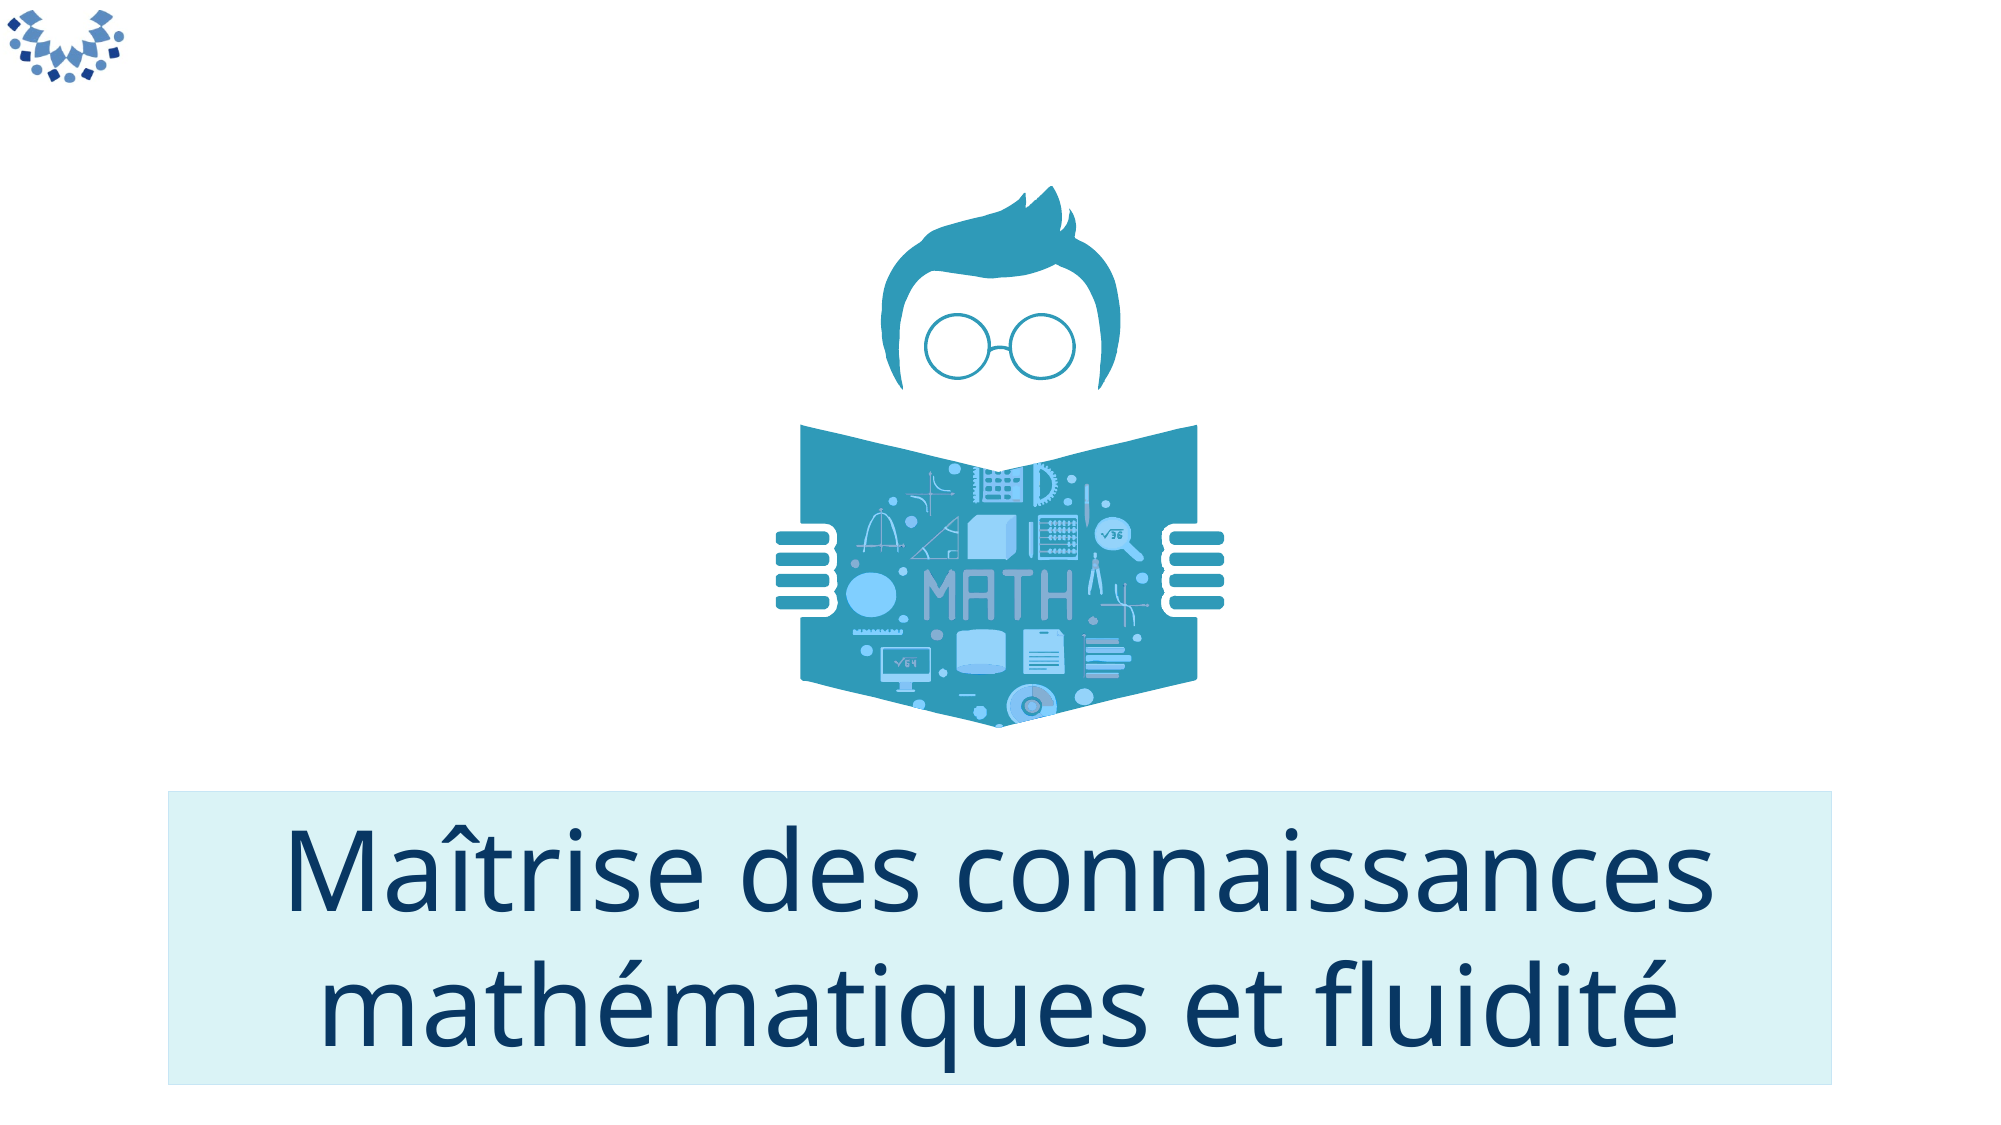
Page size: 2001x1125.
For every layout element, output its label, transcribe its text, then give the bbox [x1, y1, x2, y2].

picture [0, 10, 129, 87]
picture [775, 185, 1225, 728]
text_box Maîtrise des connaissances mathématiques et fluidité [168, 791, 1832, 1085]
